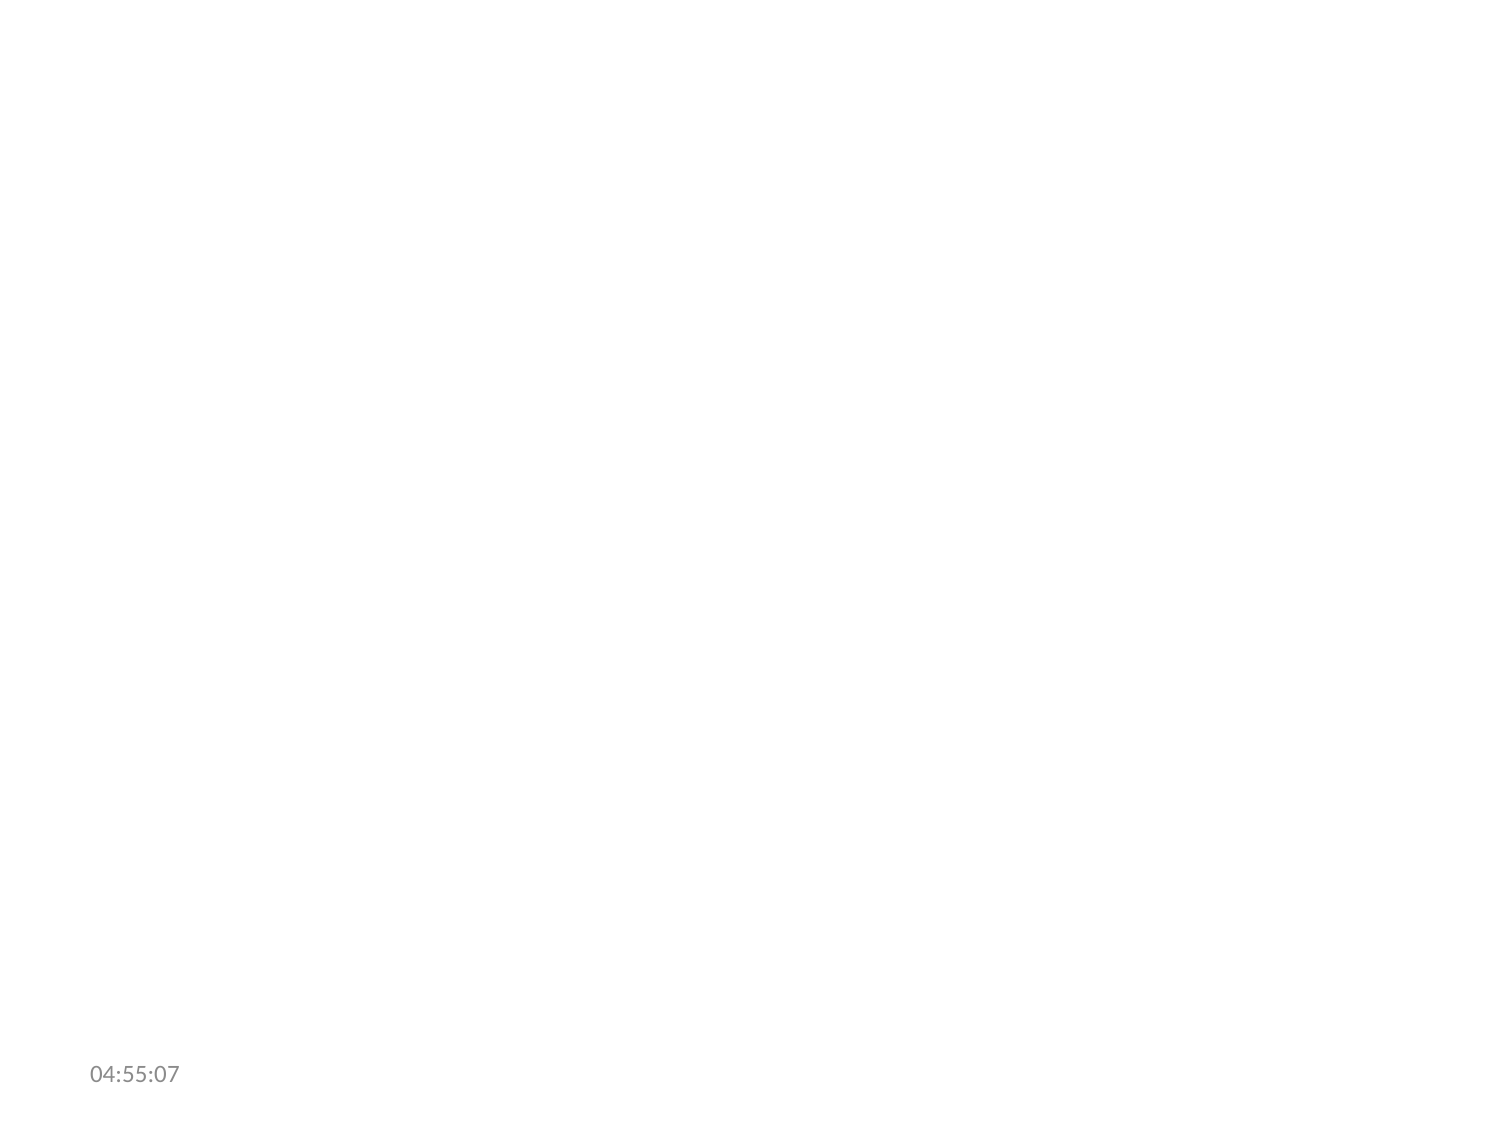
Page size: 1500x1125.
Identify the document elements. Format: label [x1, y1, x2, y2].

slide_number [75, 1042, 425, 1103]
